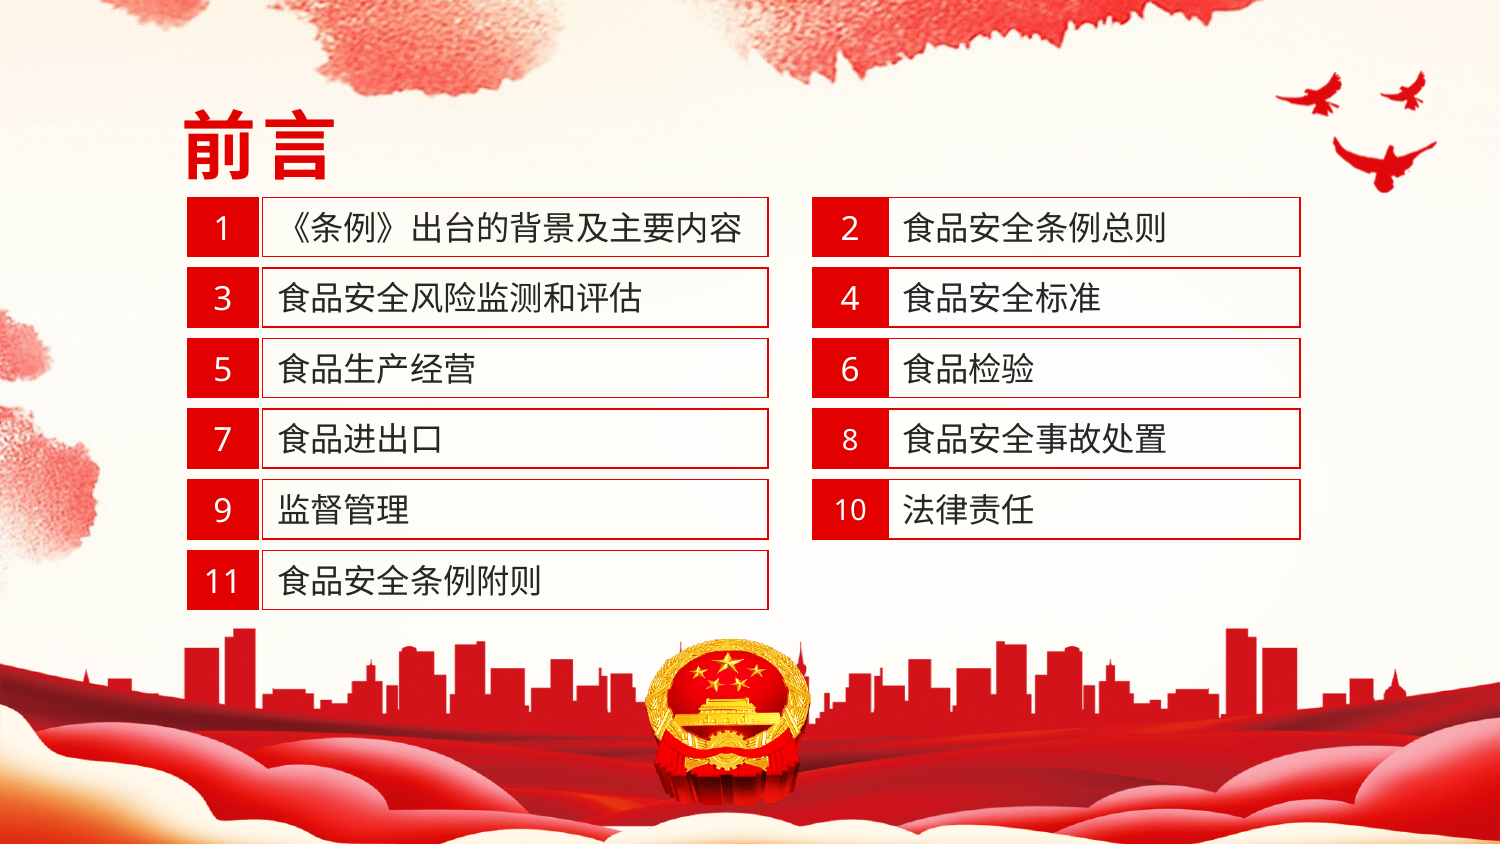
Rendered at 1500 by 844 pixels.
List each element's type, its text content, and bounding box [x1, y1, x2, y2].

text_box 监督管理 [261, 479, 769, 540]
text_box 食品检验 [889, 337, 1301, 399]
text_box 5 [186, 337, 259, 399]
text_box 4 [811, 267, 889, 328]
text_box 食品生产经营 [261, 337, 769, 399]
text_box 3 [186, 267, 259, 328]
text_box 前言 [166, 90, 353, 196]
text_box 法律责任 [889, 479, 1301, 540]
text_box 食品进出口 [261, 408, 769, 469]
text_box 10 [811, 479, 889, 540]
text_box 6 [811, 337, 889, 399]
text_box 食品安全条例总则 [889, 196, 1301, 257]
text_box 8 [811, 408, 889, 469]
text_box 9 [186, 479, 259, 540]
text_box 7 [186, 408, 259, 469]
text_box 1 [186, 196, 259, 257]
picture [0, 0, 1500, 844]
text_box 11 [186, 549, 259, 586]
text_box 食品安全条例附则 [261, 549, 769, 586]
text_box 食品安全标准 [889, 267, 1301, 328]
text_box 食品安全事故处置 [889, 408, 1301, 469]
text_box 《条例》出台的背景及主要内容 [261, 196, 769, 257]
text_box 2 [811, 196, 889, 257]
text_box 食品安全风险监测和评估 [261, 267, 769, 328]
